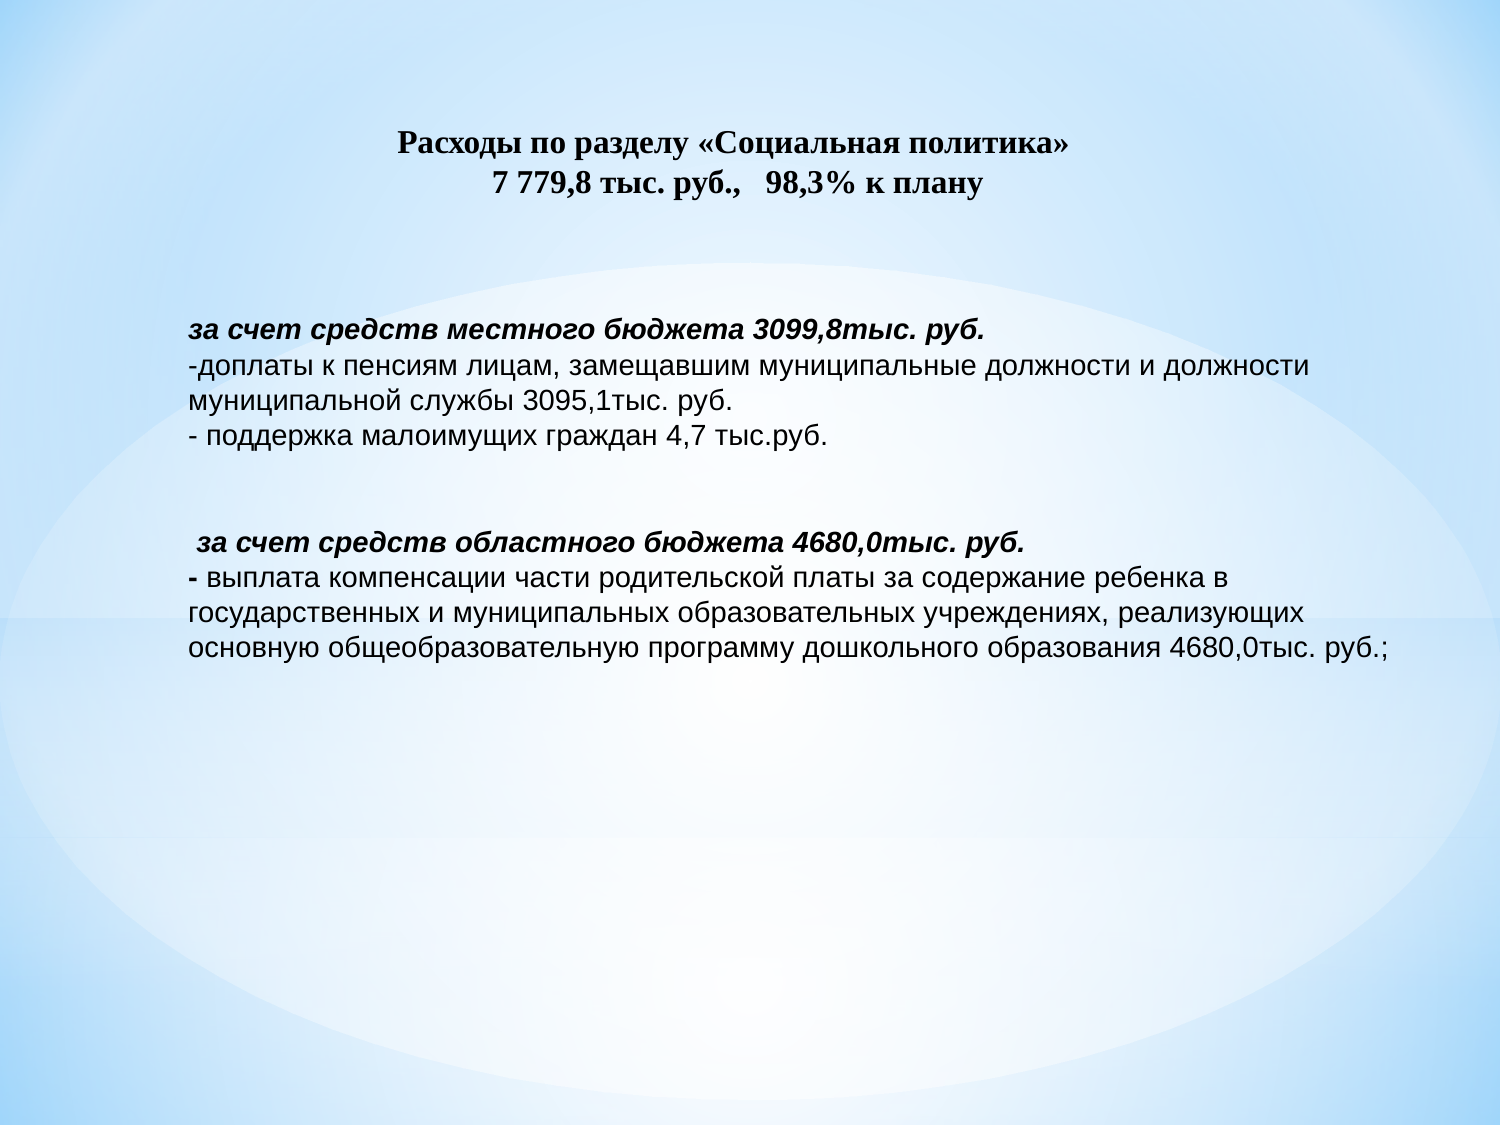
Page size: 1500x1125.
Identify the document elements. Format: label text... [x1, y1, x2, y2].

text_box за счет средств местного бюджета 3099,8тыс. руб. -доплаты к пенсиям лицам, замещавшим муниципальные должности и должности муниципальной службы 3095,1тыс. руб. - поддержка малоимущих граждан 4,7 тыс.руб. за счет средств областного бюджета 4680,0тыс. руб. - выплата компенсации части родительской платы за содержание ребенка в государственных и муниципальных образовательных учреждениях, реализующих основную общеобразовательную программу дошкольного образования 4680,0тыс. руб.; [173, 302, 1438, 778]
text_box Расходы по разделу «Социальная политика» 7 779,8 тыс. руб., 98,3% к плану [41, 112, 1436, 208]
